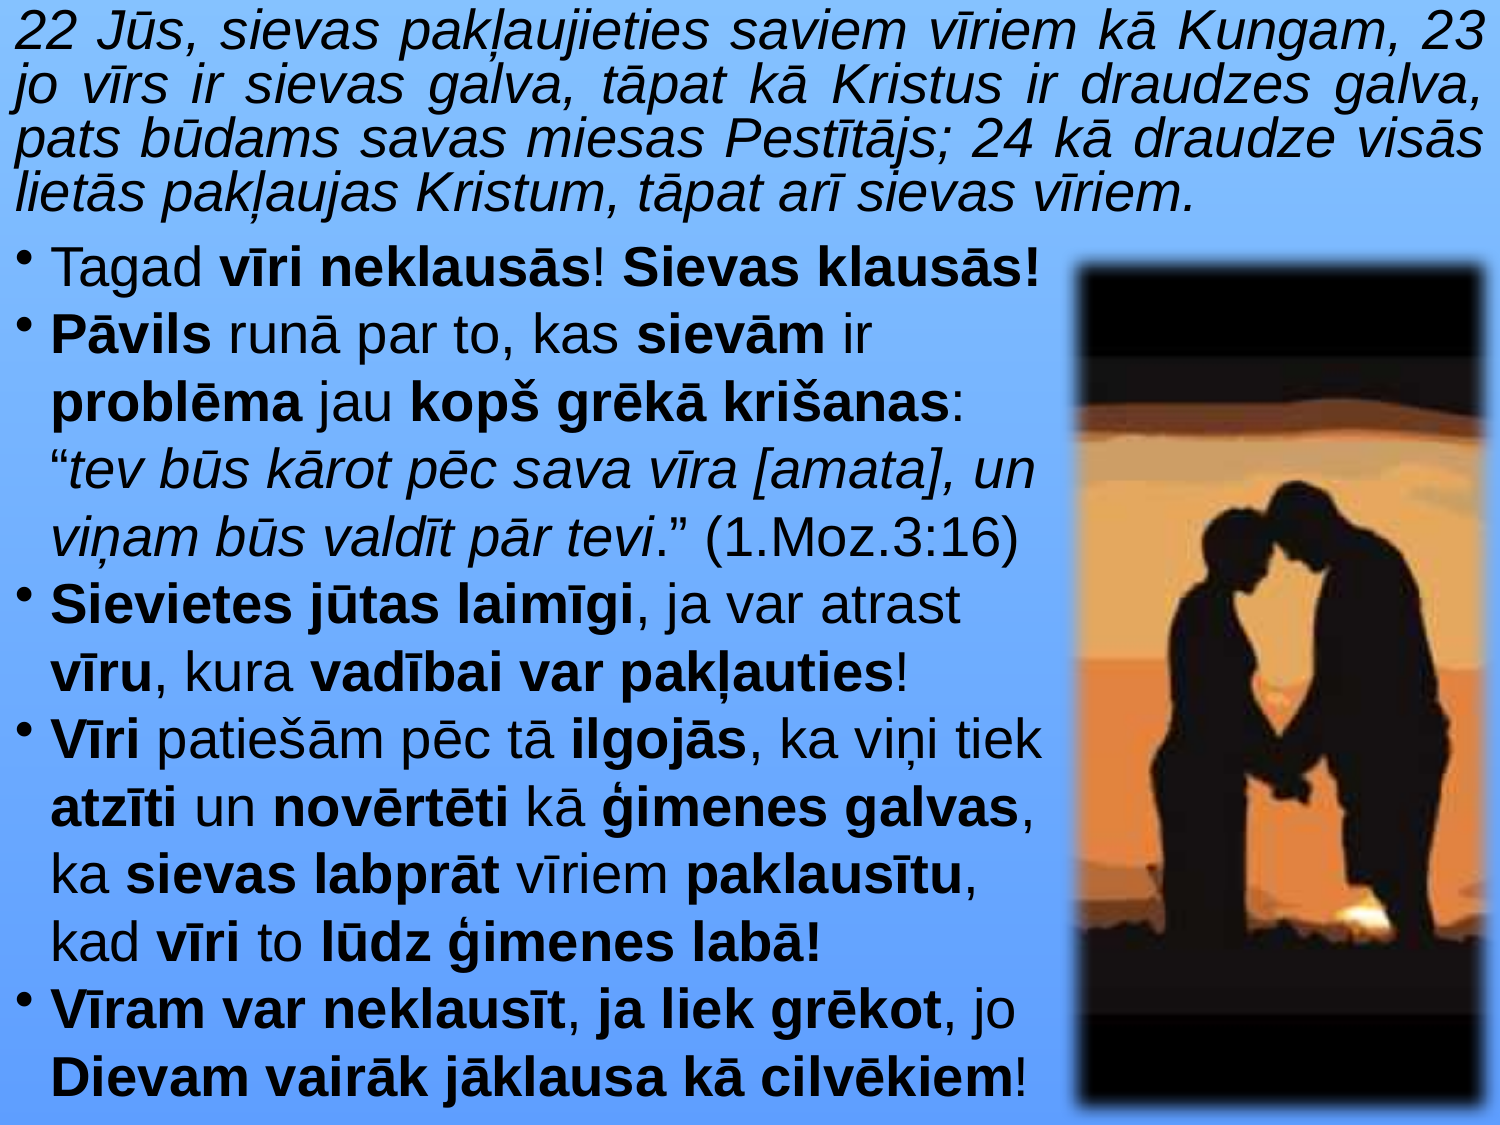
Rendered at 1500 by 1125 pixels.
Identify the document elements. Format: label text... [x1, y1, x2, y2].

picture [1059, 245, 1500, 1125]
text_box Tagad vīri neklausās! Sievas klausās! Pāvils runā par to, kas sievām ir problēma jau kopš grēkā krišanas: “tev būs kārot pēc sava vīra [amata], un viņam būs valdīt pār tevi.” (1.Moz.3:16) Sievietes jūtas laimīgi, ja var atrast vīru, kura vadībai var pakļauties! Vīri patiešām pēc tā ilgojās, ka viņi tiek atzīti un novērtēti kā ģimenes galvas, ka sievas labprāt vīriem paklausītu, kad vīri to lūdz ģimenes labā! Vīram var neklausīt, ja liek grēkot, jo Dievam vairāk jāklausa kā cilvēkiem! [0, 222, 1090, 1115]
list 22 Jūs, sievas pakļaujieties saviem vīriem kā Kungam, 23 jo vīrs ir sievas galva, tāpat kā Kristus ir draudzes galva, pats būdams savas miesas Pestītājs; 24 kā draudze visās lietās pakļaujas Kristum, tāpat arī sievas vīriem. [0, 0, 1500, 176]
